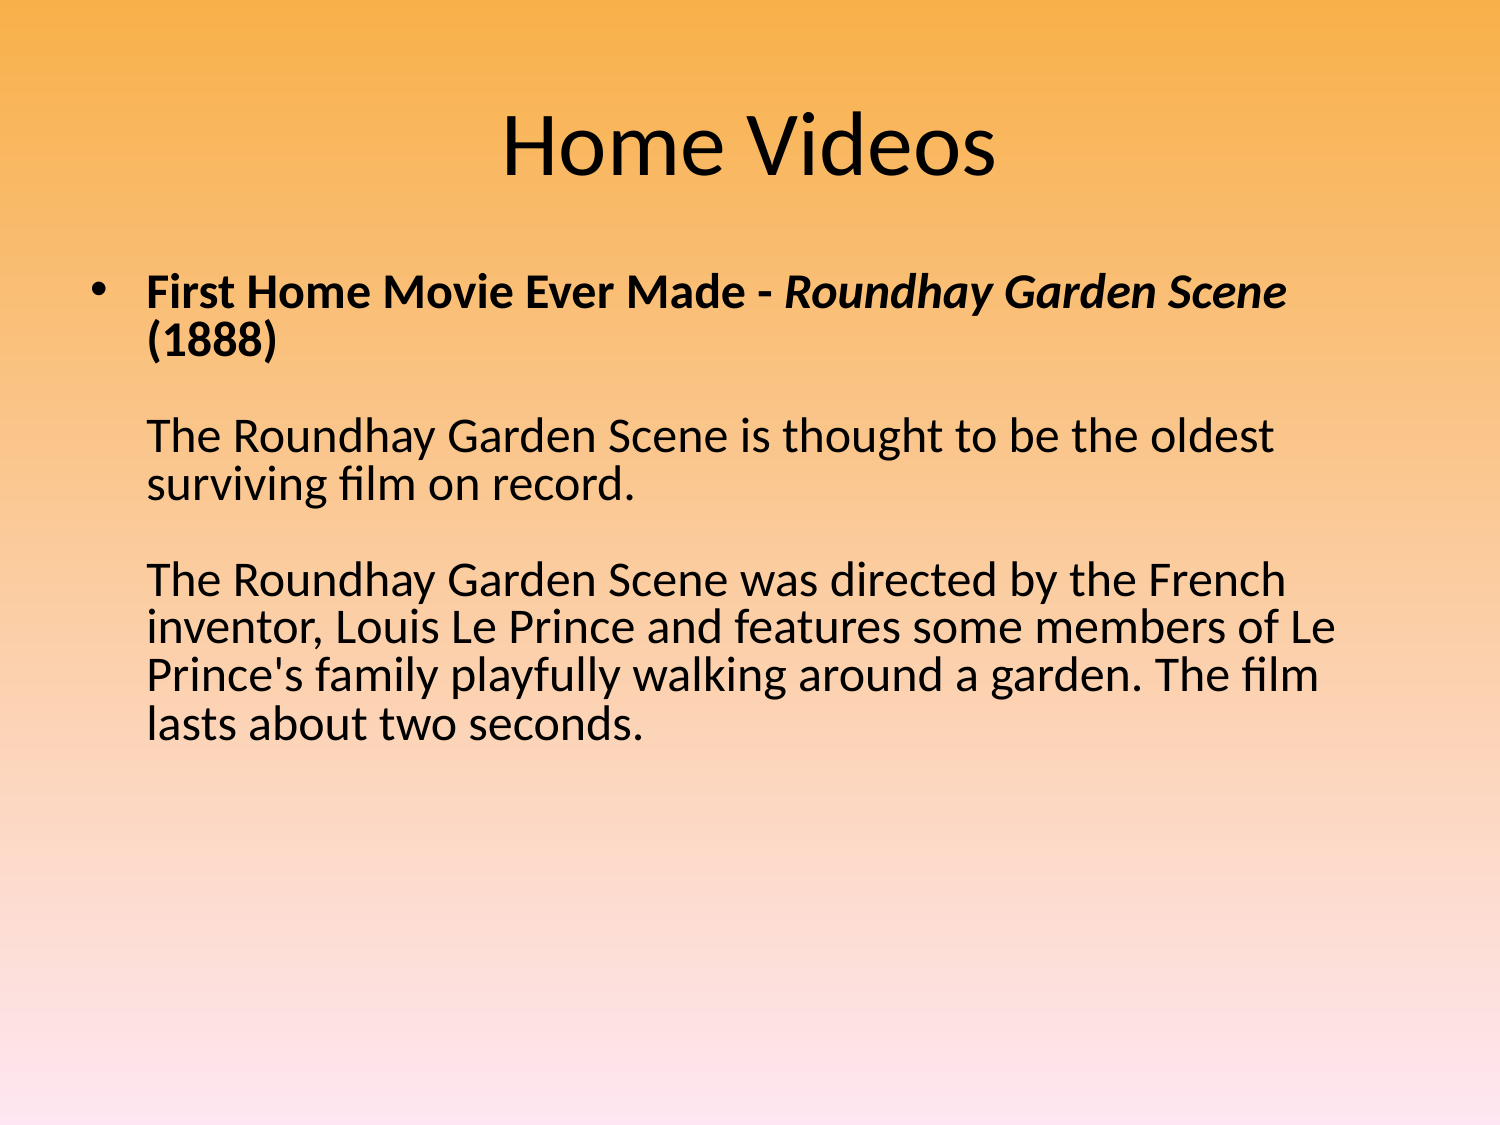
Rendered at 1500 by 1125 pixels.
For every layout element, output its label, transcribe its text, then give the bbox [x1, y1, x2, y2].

title Home Videos [75, 45, 1425, 233]
list First Home Movie Ever Made - Roundhay Garden Scene (1888) The Roundhay Garden Scene is thought to be the oldest surviving film on record. The Roundhay Garden Scene was directed by the French inventor, Louis Le Prince and features some members of Le Prince's family playfully walking around a garden. The film lasts about two seconds. [75, 262, 1425, 1005]
